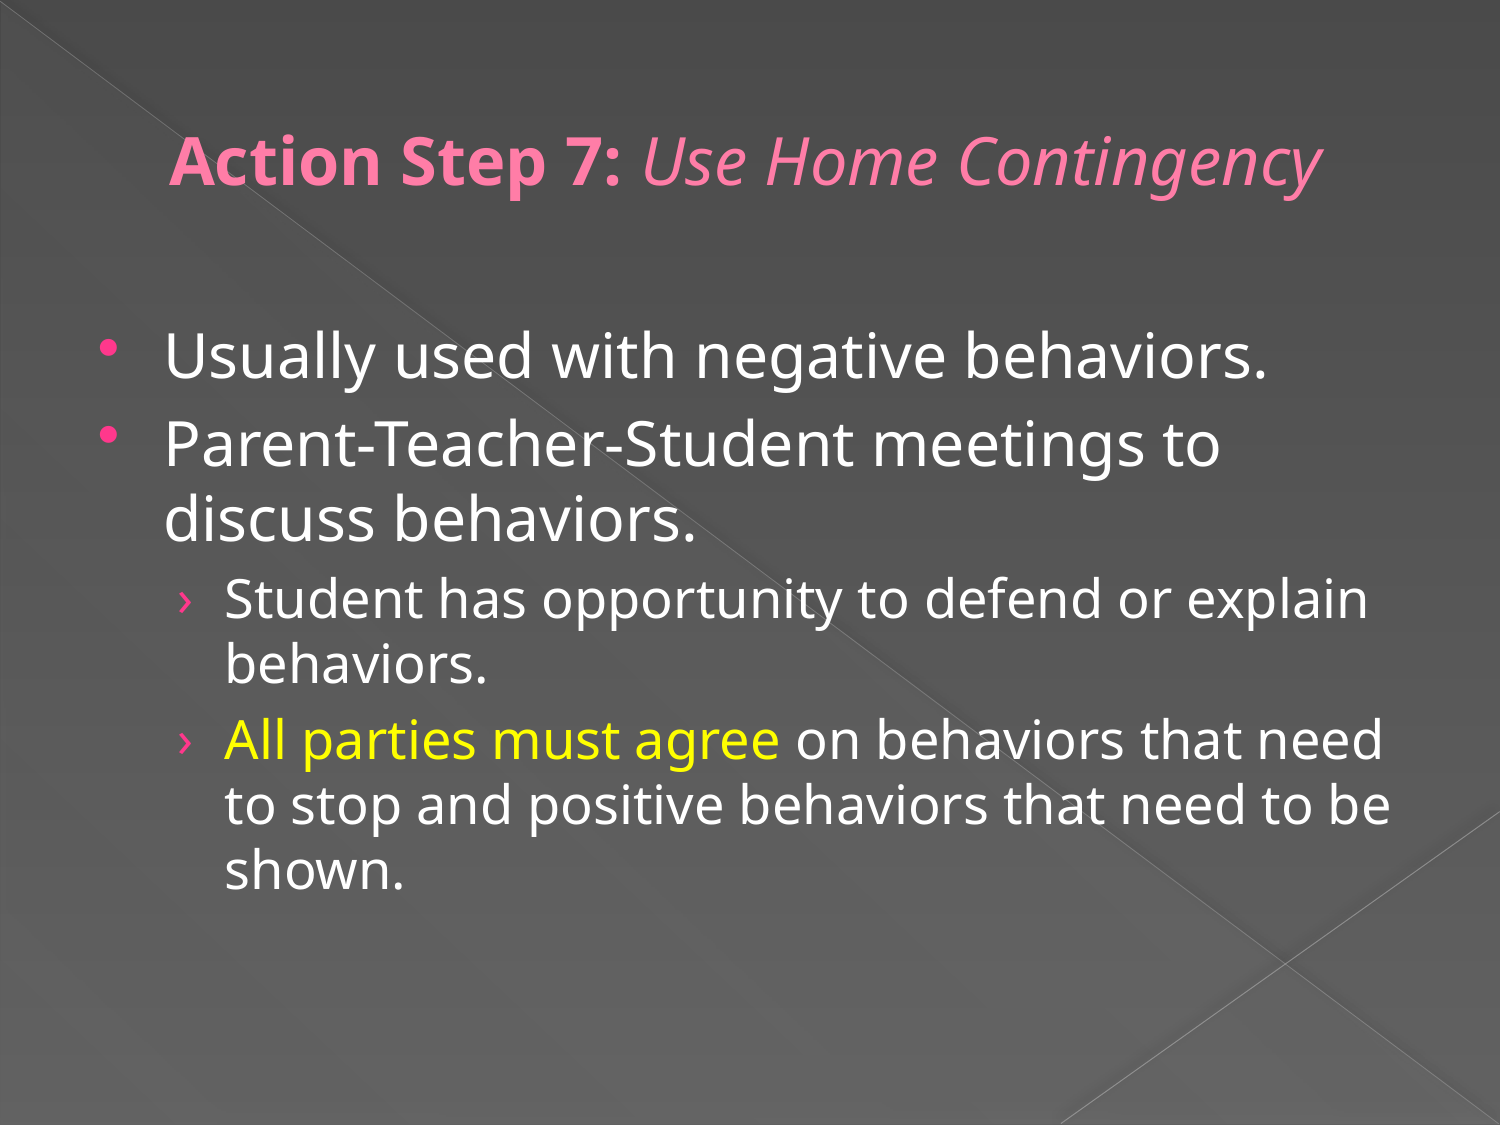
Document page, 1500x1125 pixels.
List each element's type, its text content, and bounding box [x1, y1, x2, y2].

title Action Step 7: Use Home Contingency [75, 43, 1425, 274]
list Usually used with negative behaviors. Parent-Teacher-Student meetings to discuss behaviors. Student has opportunity to defend or explain behaviors. All parties must agree on behaviors that need to stop and positive behaviors that need to be shown. [75, 308, 1425, 1059]
